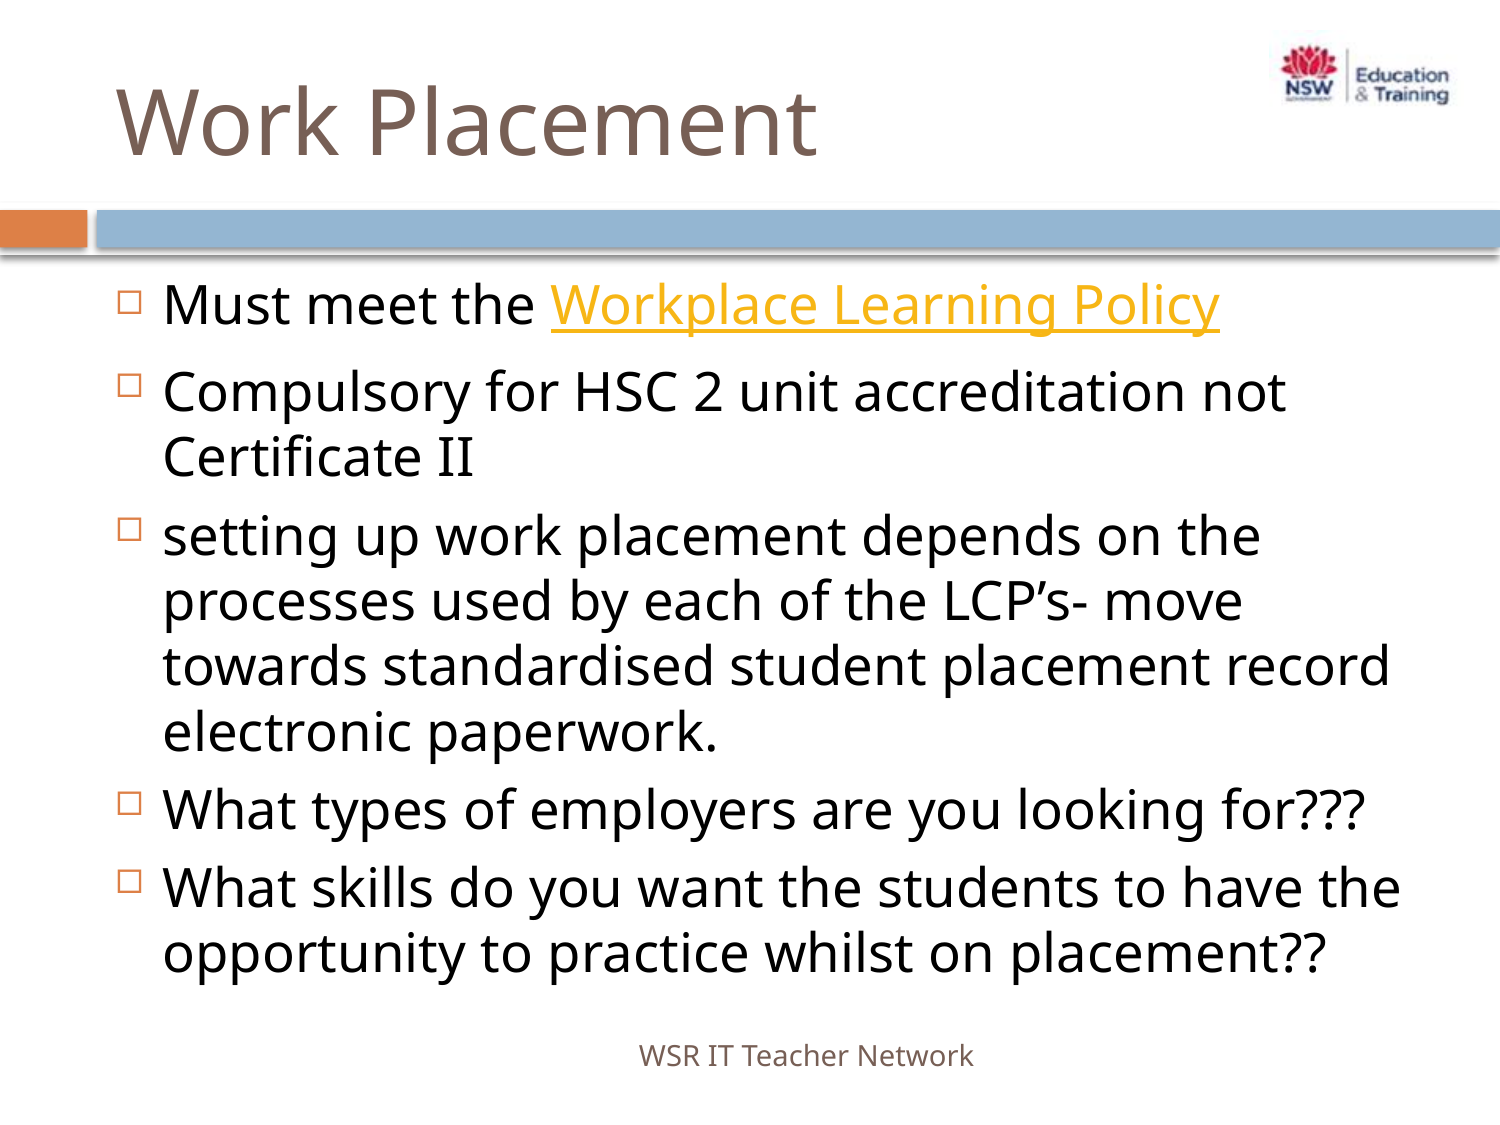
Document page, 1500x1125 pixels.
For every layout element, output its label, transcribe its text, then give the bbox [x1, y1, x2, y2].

list Must meet the Workplace Learning Policy Compulsory for HSC 2 unit accreditation not Certificate II setting up work placement depends on the processes used by each of the LCP’s- move towards standardised student placement record electronic paperwork. What types of employers are you looking for??? What skills do you want the students to have the opportunity to practice whilst on placement?? [100, 262, 1438, 1000]
footer WSR IT Teacher Network [99, 1024, 990, 1085]
picture [1269, 30, 1464, 119]
title Work Placement [100, 37, 1438, 200]
